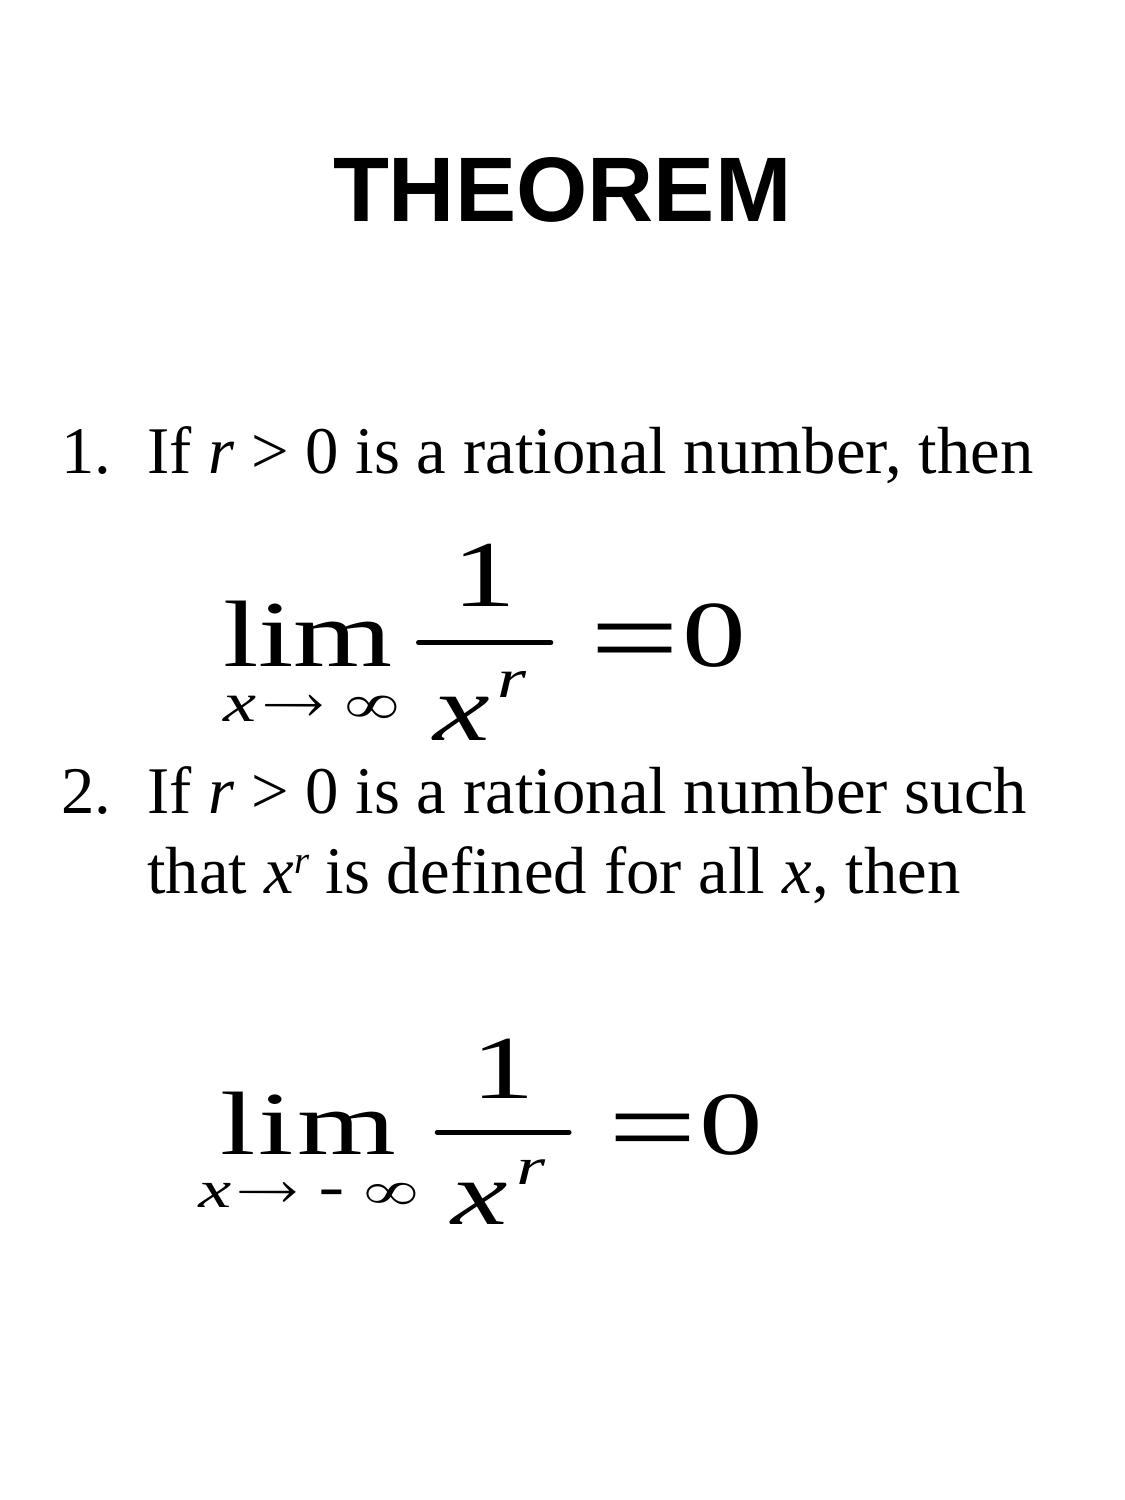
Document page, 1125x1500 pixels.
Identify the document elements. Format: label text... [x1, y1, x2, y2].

text_box If r > 0 is a rational number, then If r > 0 is a rational number such that xr is defined for all x, then [46, 399, 1079, 915]
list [174, 1012, 788, 1245]
title THEOREM [56, 59, 1069, 311]
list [199, 516, 763, 761]
